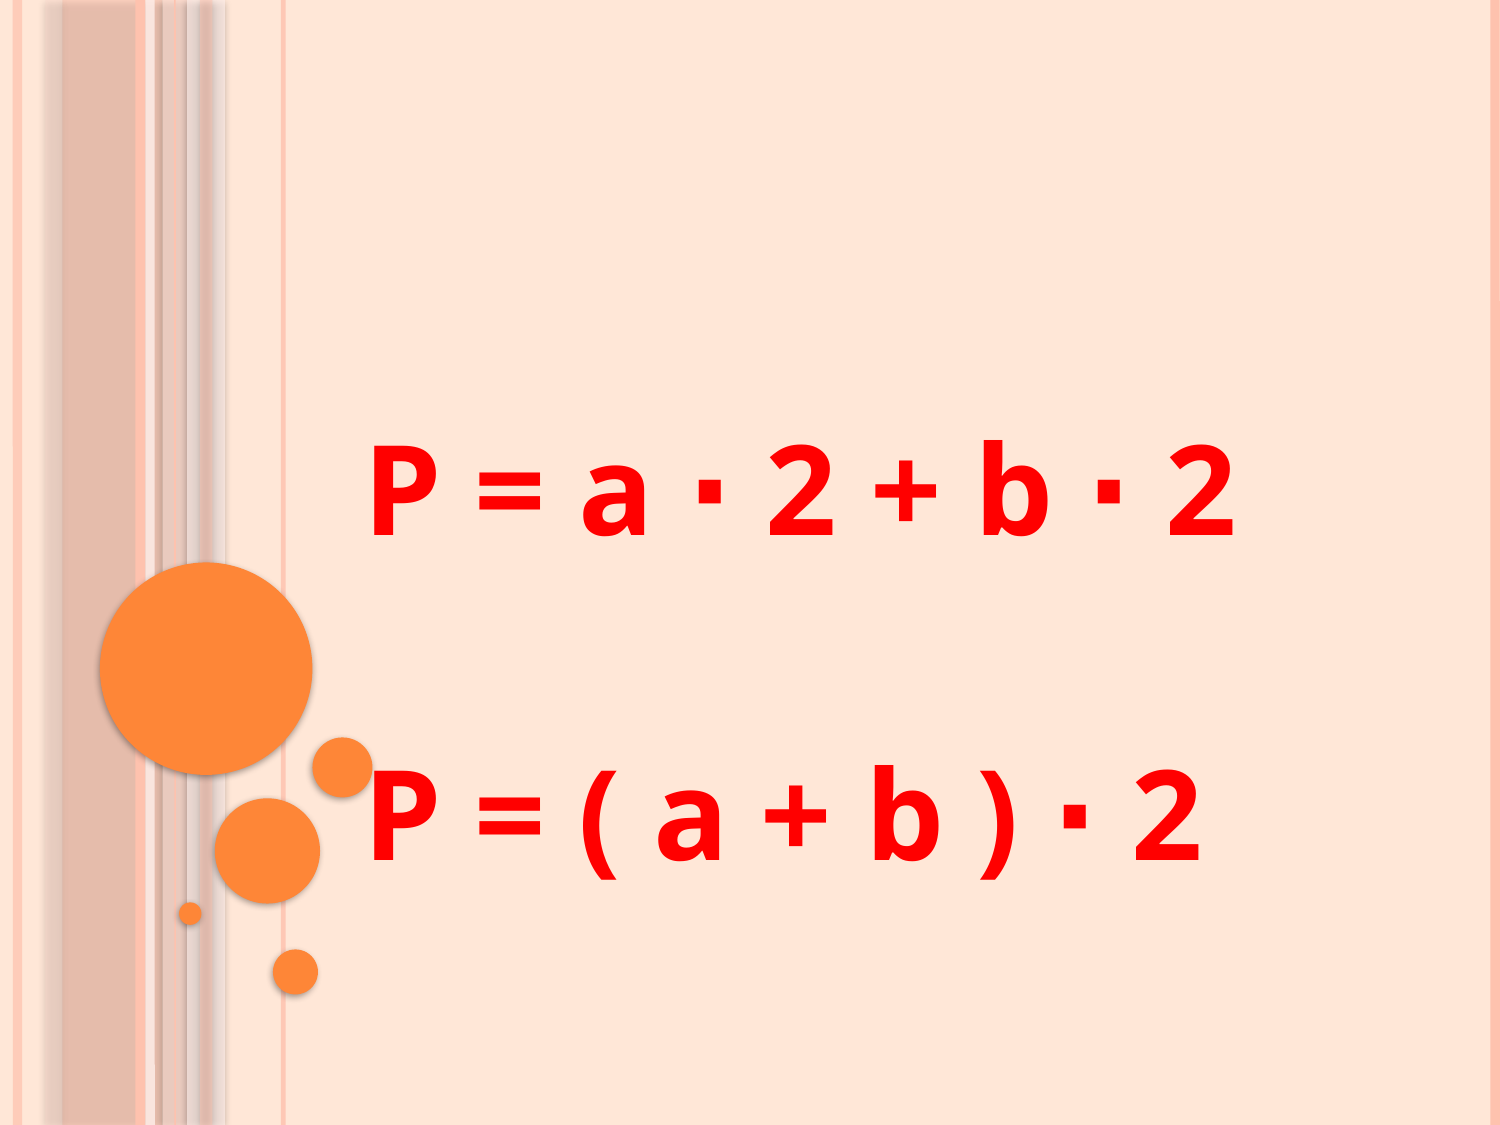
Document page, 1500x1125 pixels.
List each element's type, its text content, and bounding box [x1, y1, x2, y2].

subtitle Р = a ∙ 2 + b ∙ 2 P = ( a + b ) ∙ 2 [348, 78, 1361, 1035]
